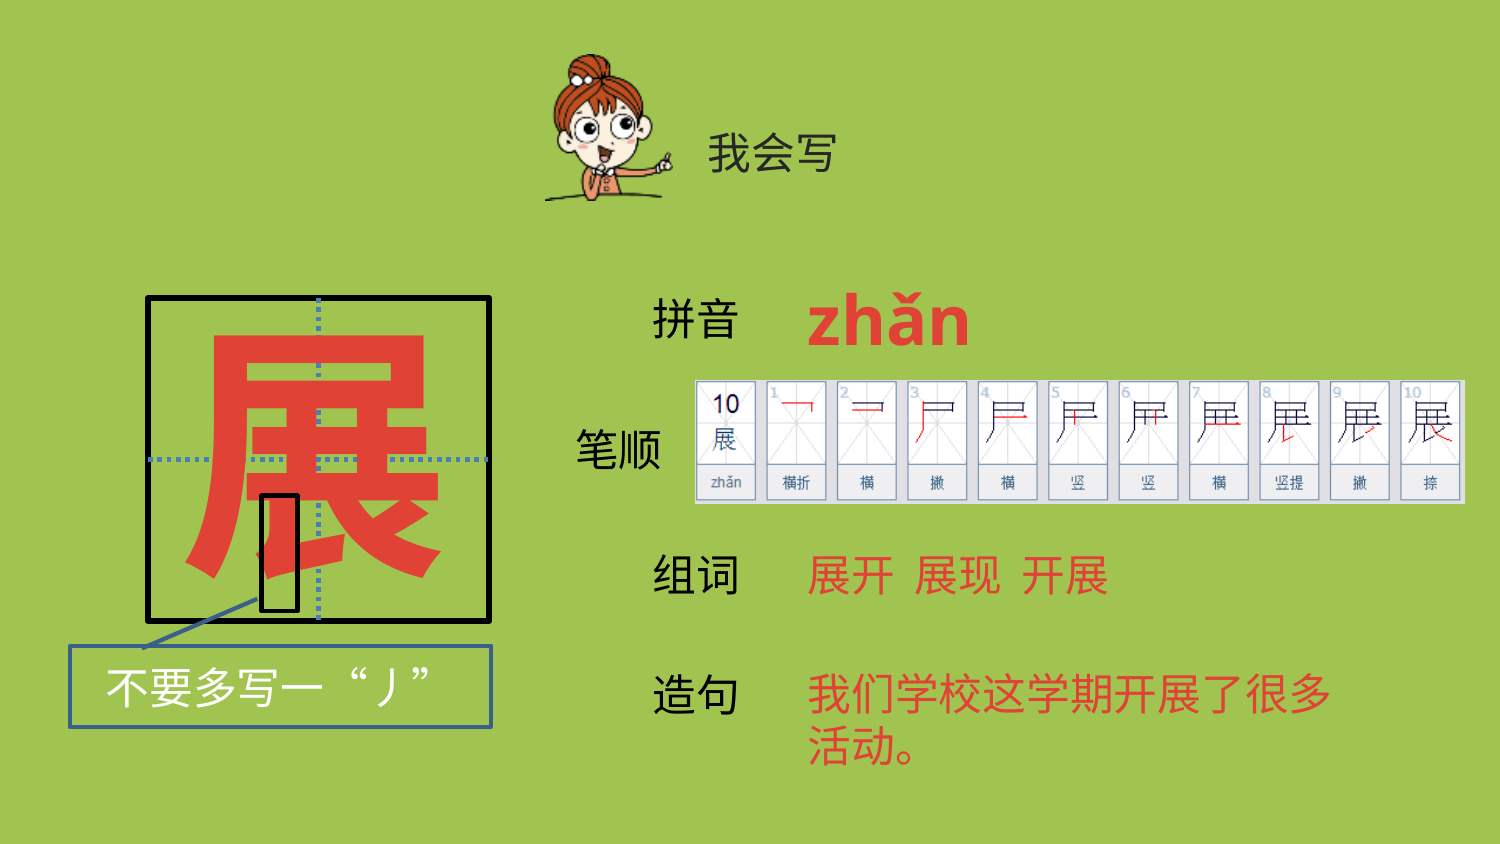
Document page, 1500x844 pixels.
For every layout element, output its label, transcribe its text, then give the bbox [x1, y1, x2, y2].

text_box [545, 54, 955, 201]
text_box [147, 297, 490, 622]
text_box 笔顺 [563, 416, 690, 481]
text_box 不要多写一“丿” [68, 630, 493, 729]
text_box 组词 [641, 541, 838, 606]
text_box 展开 展现 开展 [796, 542, 1407, 606]
text_box 我们学校这学期开展了很多活动。 [796, 660, 1372, 778]
text_box 展 [167, 277, 579, 614]
text_box 拼音 [641, 286, 798, 351]
text_box 造句 [641, 662, 796, 726]
text_box zhǎn [796, 271, 999, 366]
picture [695, 379, 1465, 504]
